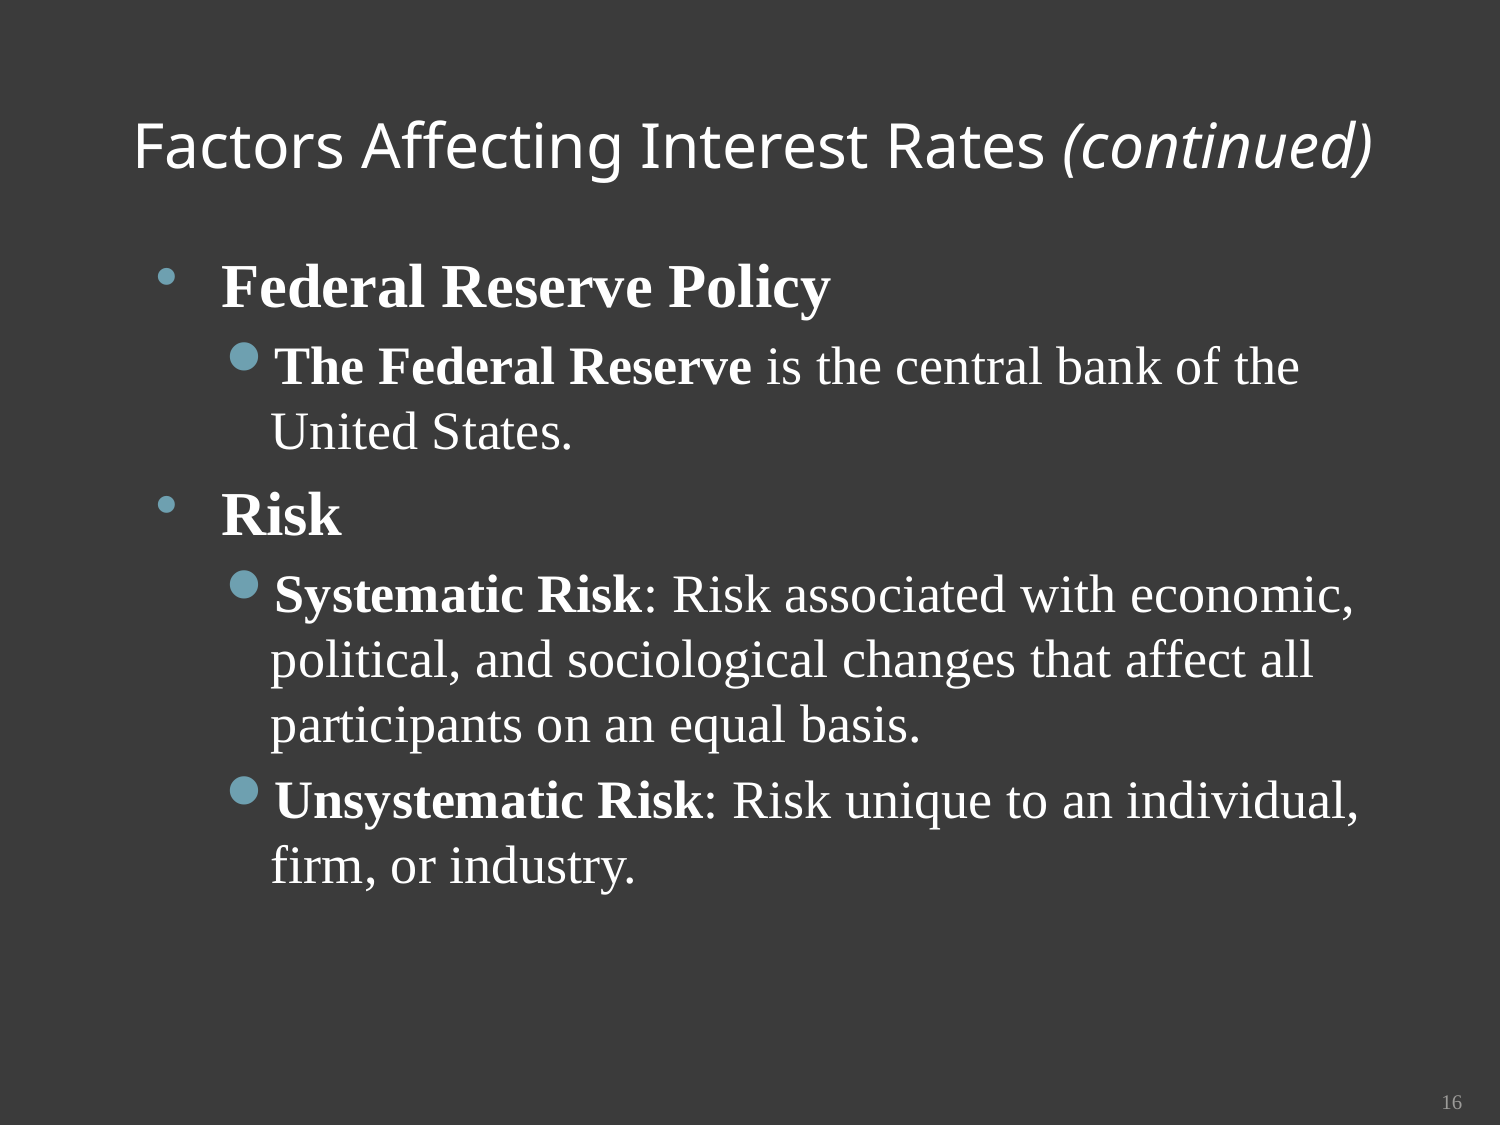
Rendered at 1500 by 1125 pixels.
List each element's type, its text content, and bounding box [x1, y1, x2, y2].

list Federal Reserve Policy The Federal Reserve is the central bank of the United States. Risk Systematic Risk: Risk associated with economic, political, and sociological changes that affect all participants on an equal basis. Unsystematic Risk: Risk unique to an individual, firm, or industry. [137, 237, 1413, 988]
slide_number 16 [1337, 1053, 1463, 1114]
title Factors Affecting Interest Rates (continued) [125, 62, 1400, 225]
